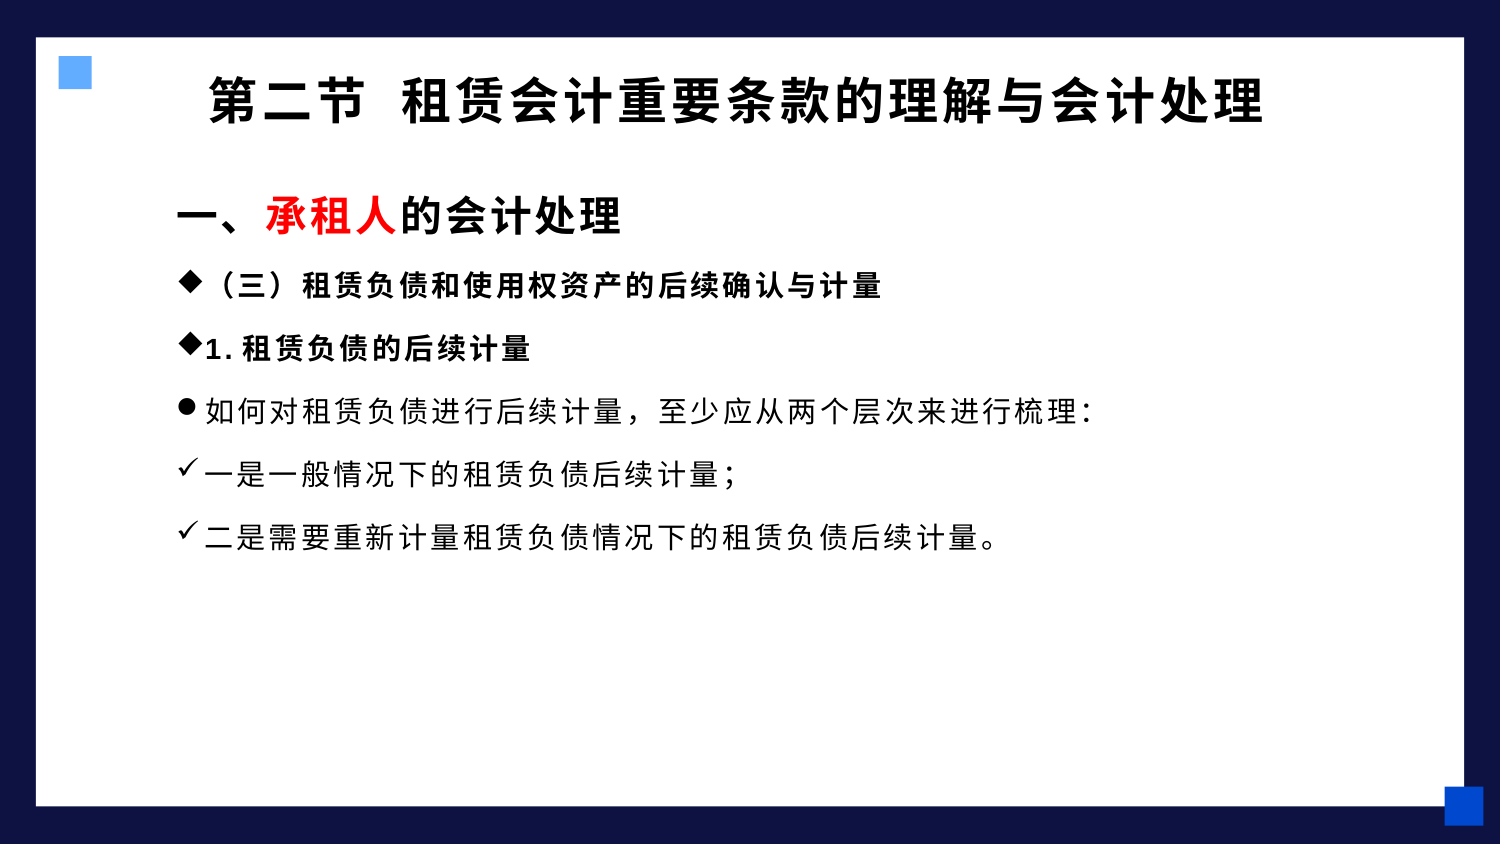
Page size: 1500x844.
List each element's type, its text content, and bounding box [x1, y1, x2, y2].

list 一、承租人的会计处理 （三）租赁负债和使用权资产的后续确认与计量 1.租赁负债的后续计量 如何对租赁负债进行后续计量，至少应从两个层次来进行梳理： 一是一般情况下的租赁负债后续计量； 二是需要重新计量租赁负债情况下的租赁负债后续计量。 [159, 179, 1365, 604]
title 第二节 租赁会计重要条款的理解与会计处理 [141, 48, 1327, 138]
